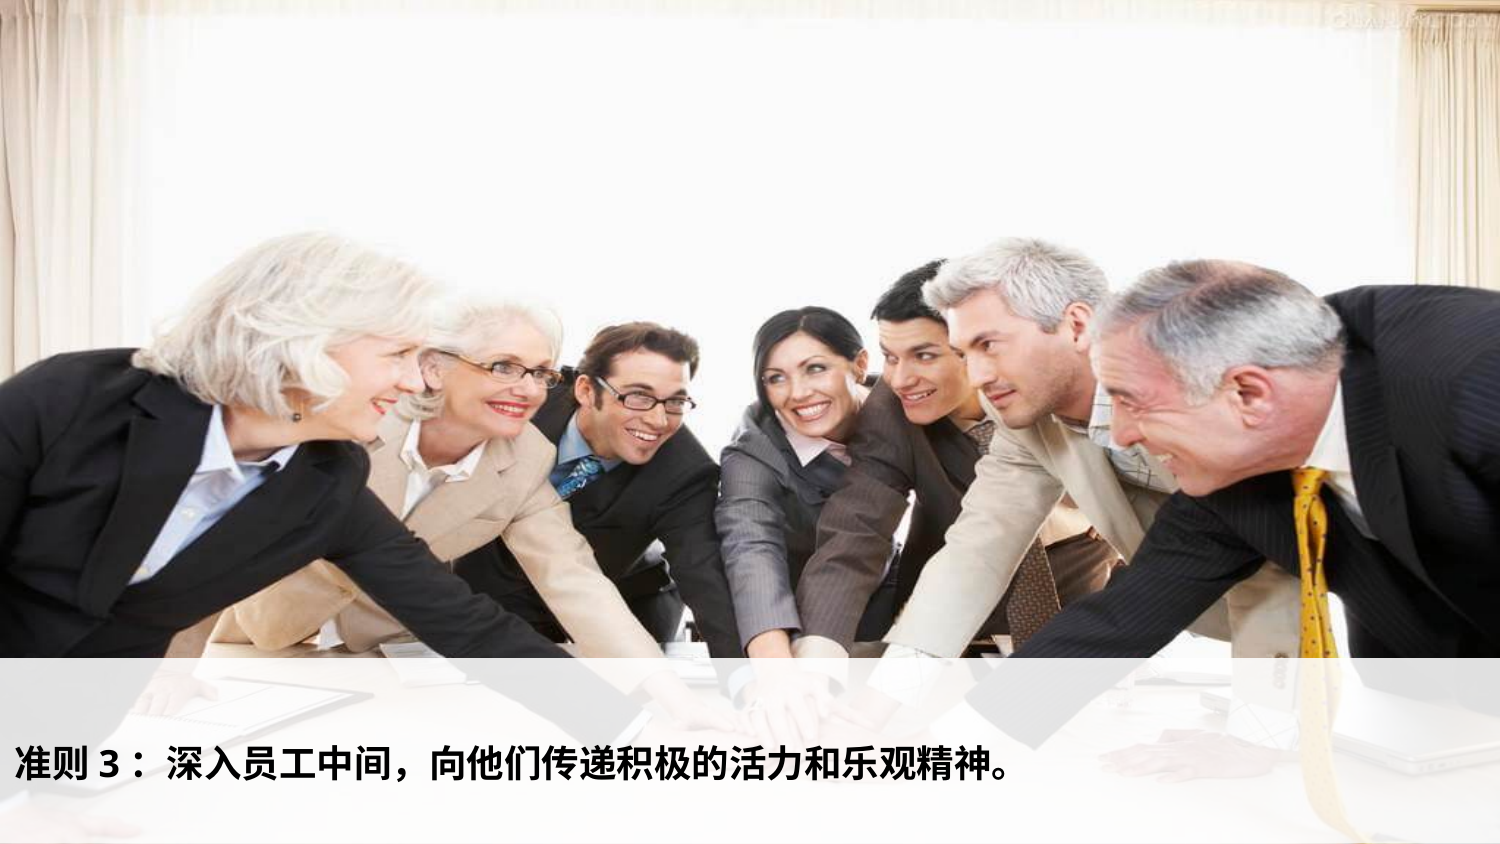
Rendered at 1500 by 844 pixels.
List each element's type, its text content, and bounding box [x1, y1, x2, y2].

text_box 准则3：深入员工中间，向他们传递积极的活力和乐观精神。 [0, 656, 1500, 844]
picture [0, 0, 1500, 656]
